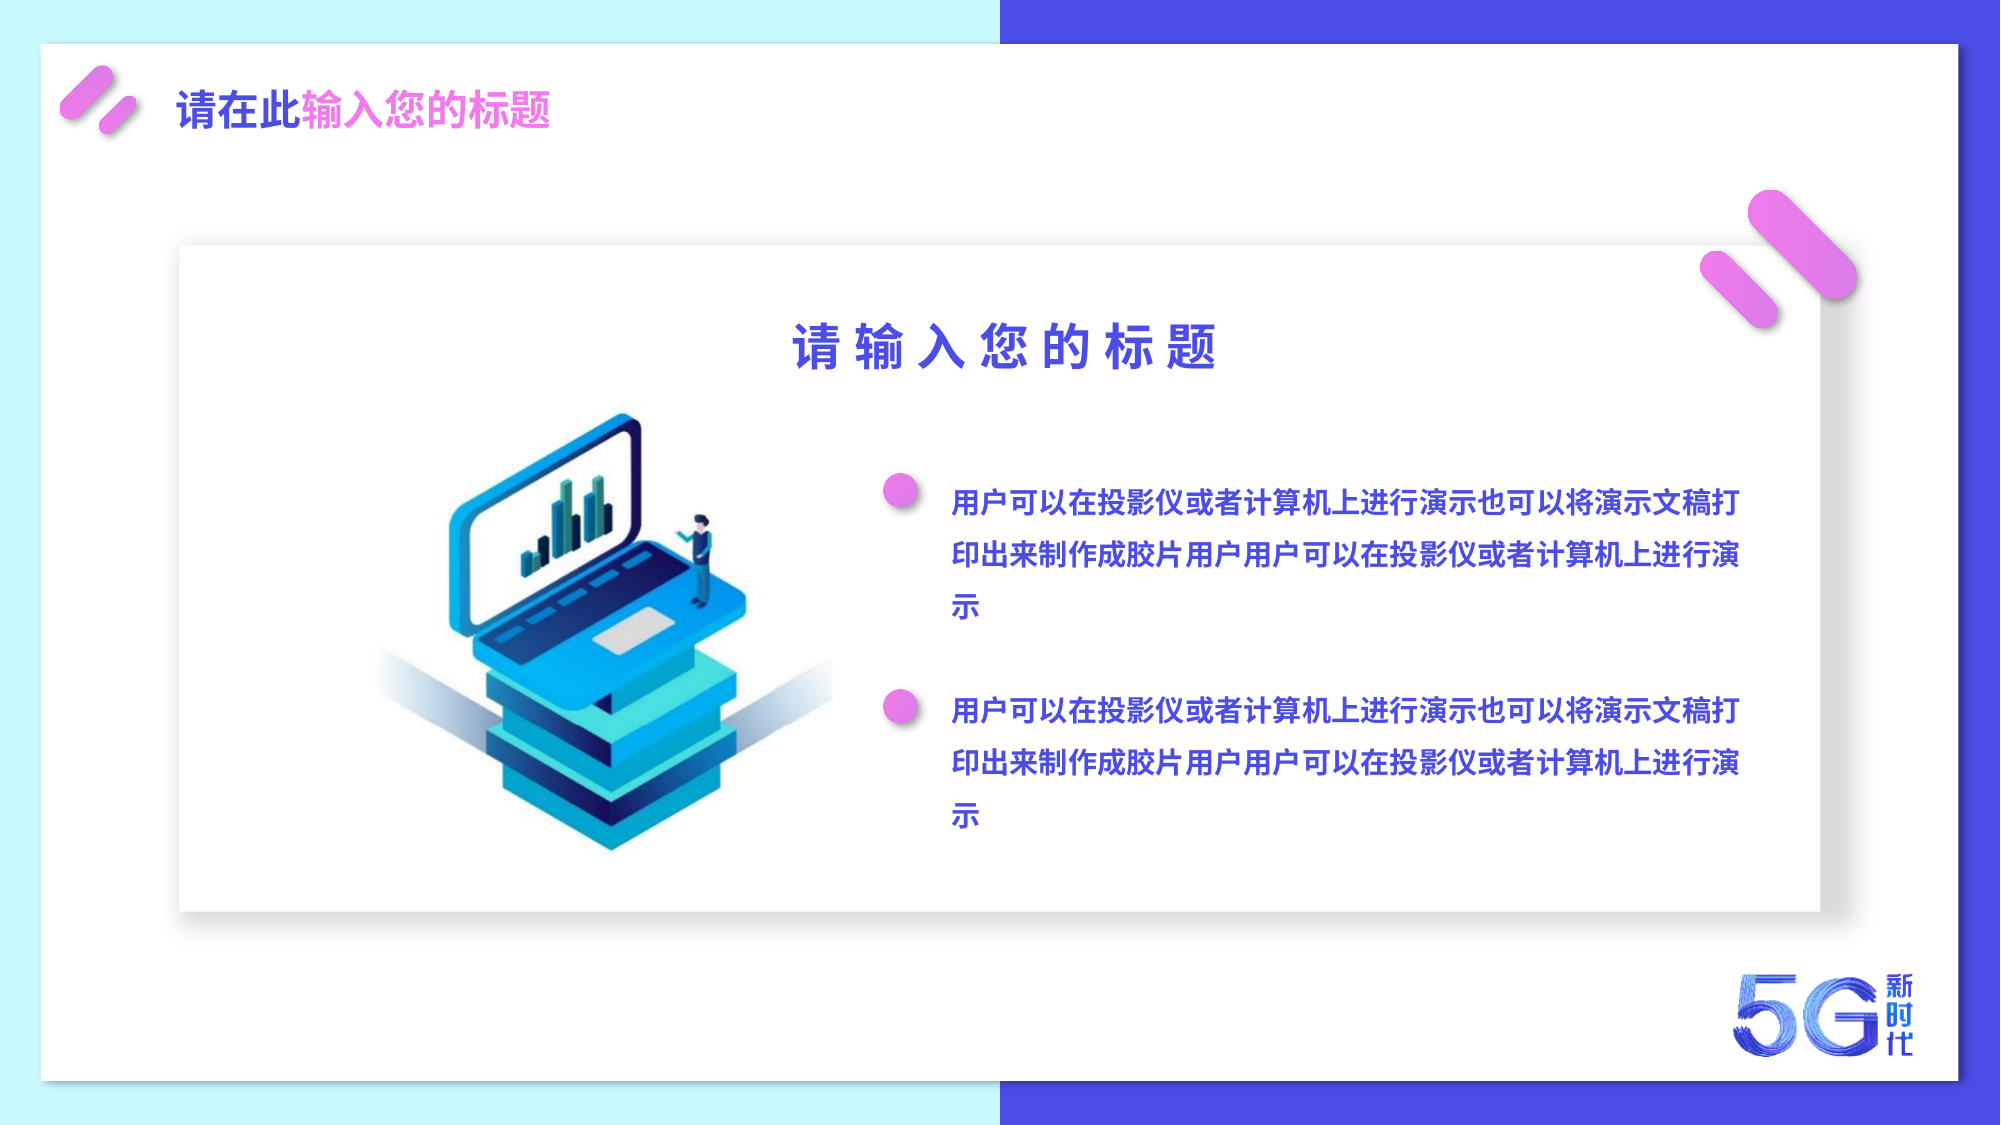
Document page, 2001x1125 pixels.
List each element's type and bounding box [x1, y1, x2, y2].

text_box [1723, 176, 1825, 338]
picture [39, 44, 1961, 1081]
text_box [179, 245, 1821, 912]
